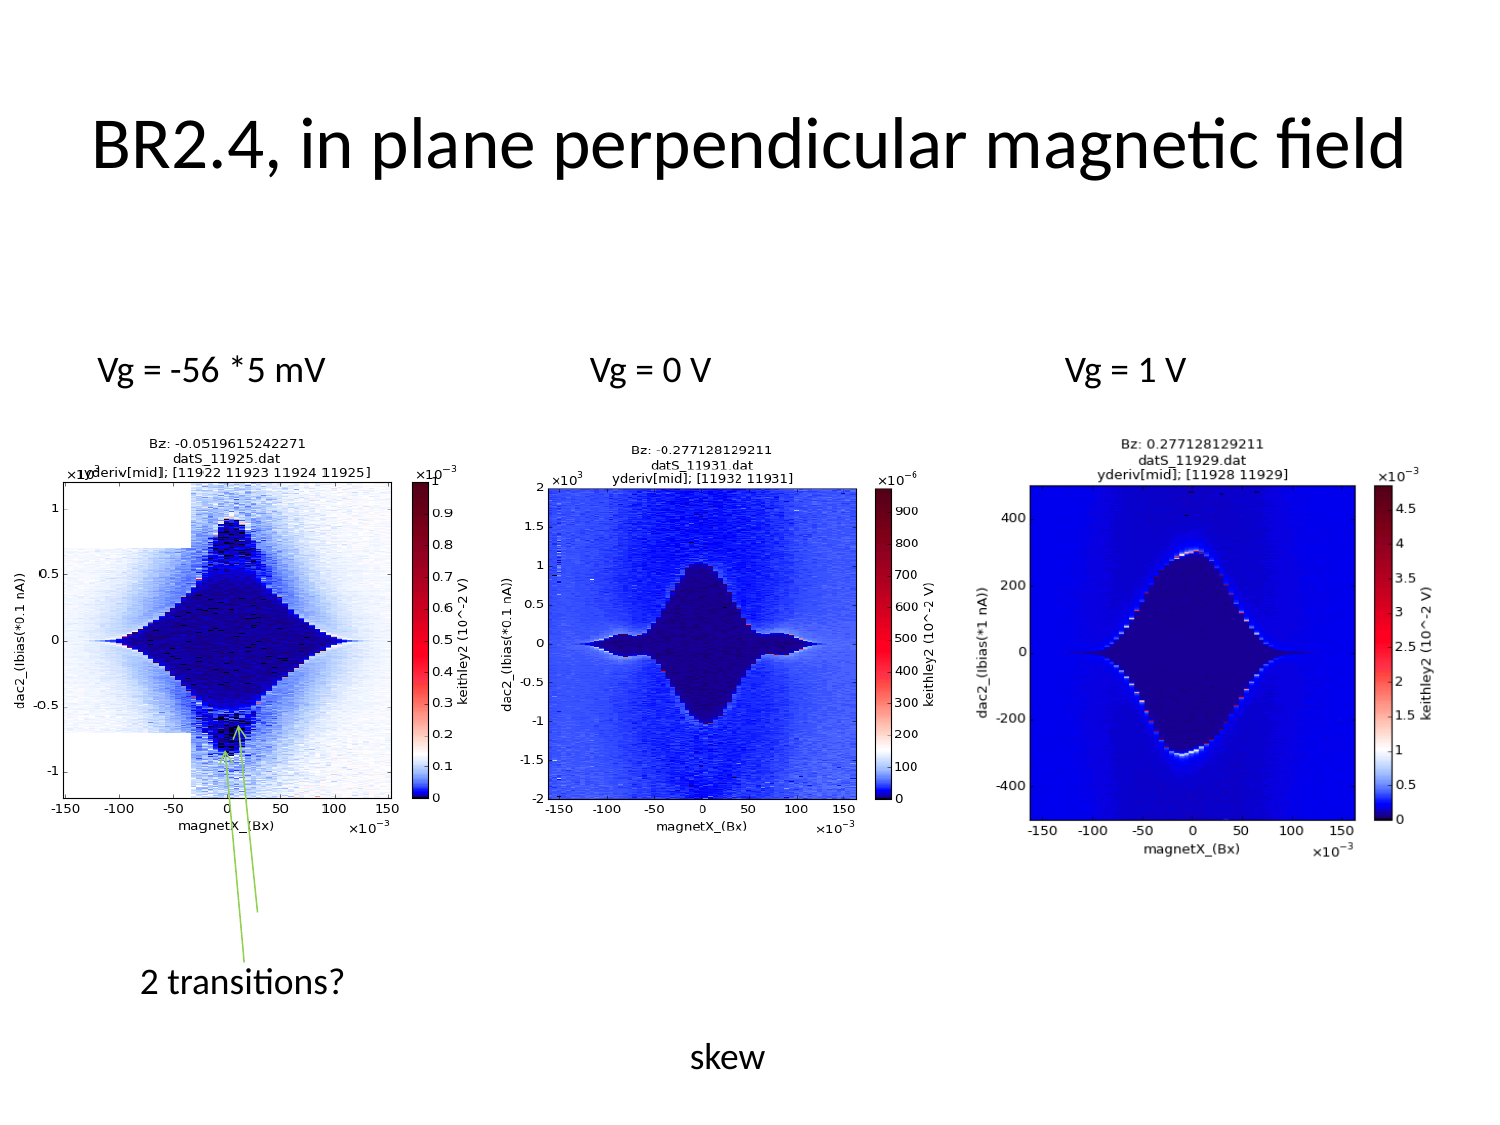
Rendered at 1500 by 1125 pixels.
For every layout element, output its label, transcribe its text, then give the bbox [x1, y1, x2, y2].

text_box Vg = 0 V [575, 337, 925, 398]
picture [962, 424, 1451, 876]
text_box Vg = -56 *5 mV [82, 337, 433, 398]
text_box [238, 724, 258, 913]
title BR2.4, in plane perpendicular magnetic field [75, 45, 1425, 233]
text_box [224, 749, 245, 963]
picture [0, 424, 951, 851]
text_box 2 transitions? [124, 949, 363, 1010]
text_box skew [675, 1024, 925, 1085]
text_box Vg = 1 V [1050, 337, 1400, 398]
